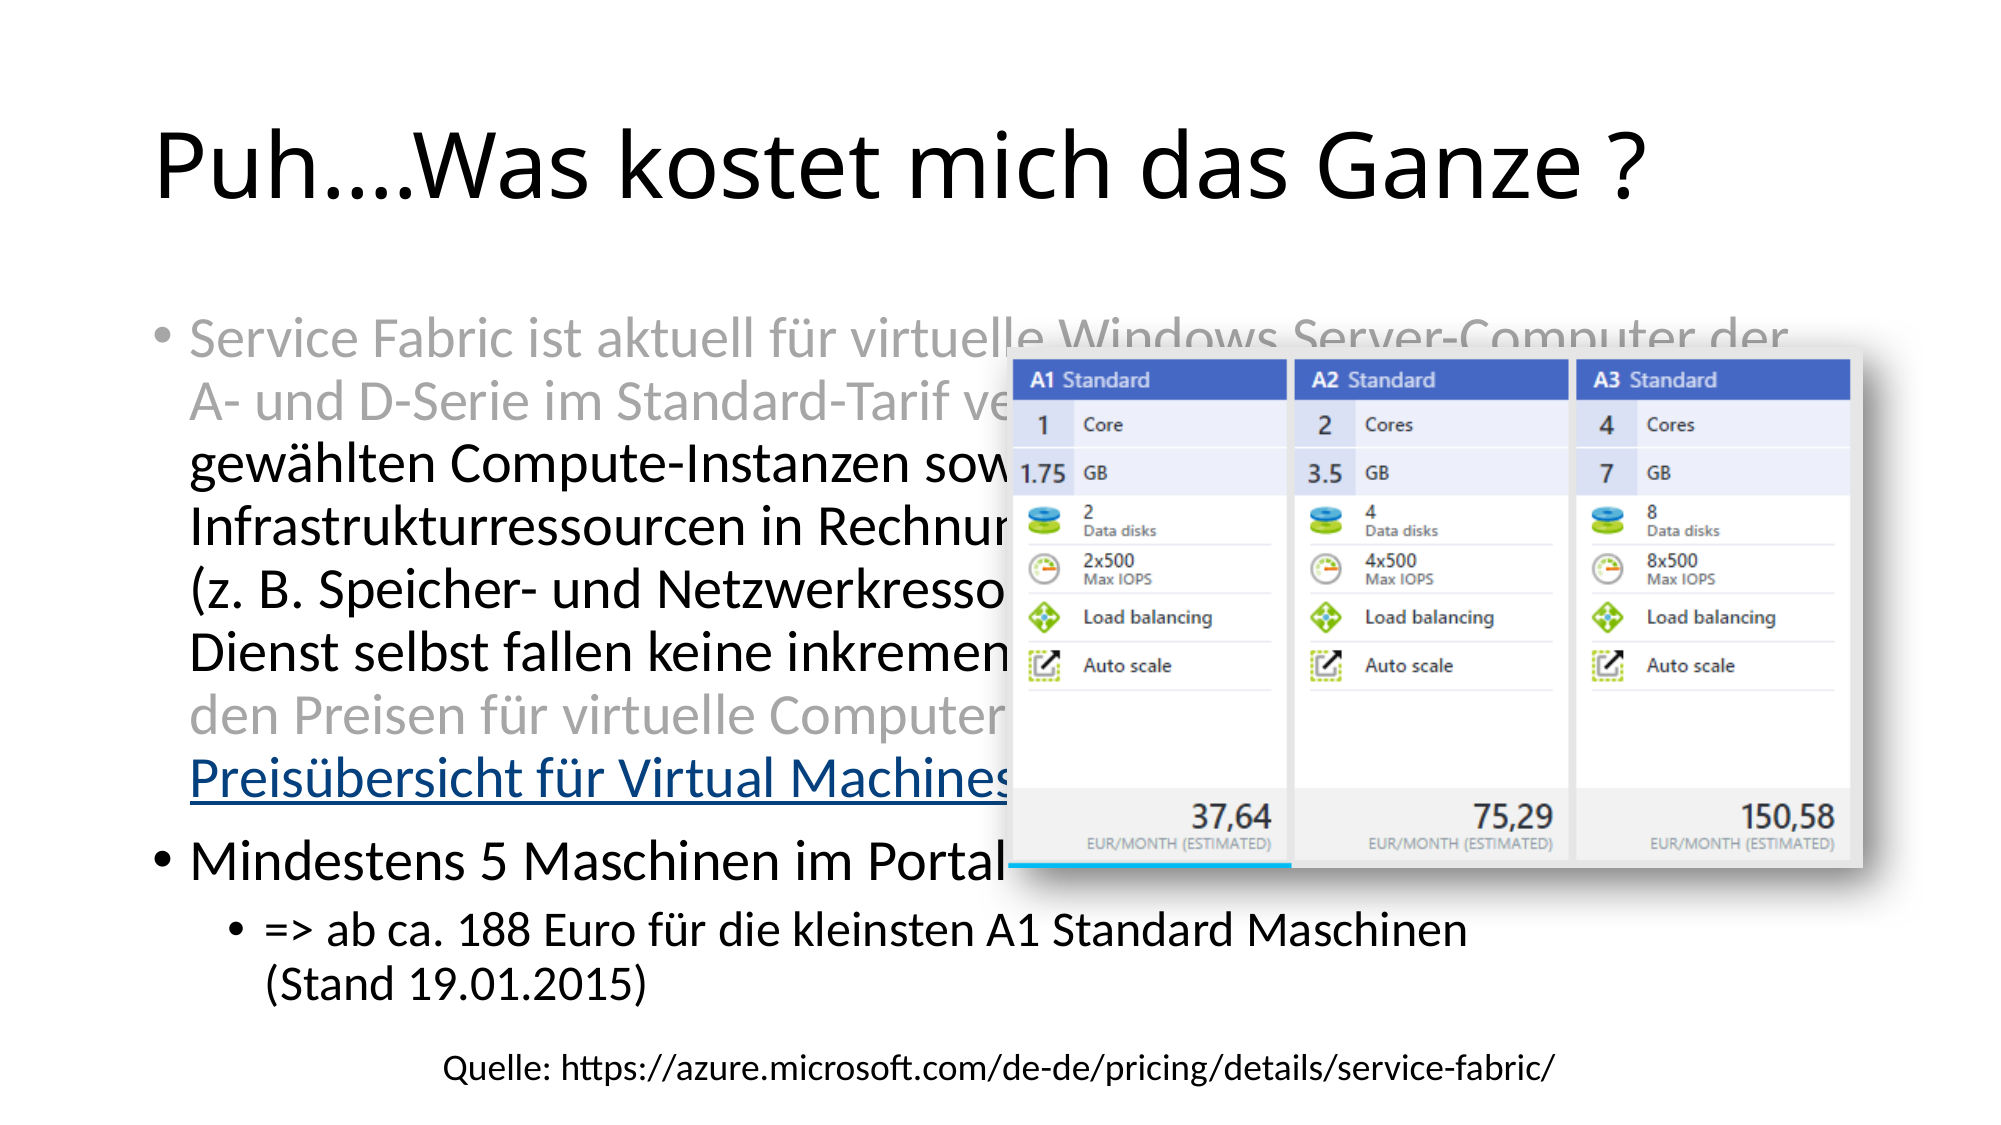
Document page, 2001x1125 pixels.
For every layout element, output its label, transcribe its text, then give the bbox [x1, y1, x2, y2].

picture [1007, 347, 1863, 868]
title Puh….Was kostet mich das Ganze ? [137, 59, 1863, 278]
list Service Fabric ist aktuell für virtuelle Windows Server-Computer der A- und D-Serie im Standard-Tarif verfügbar. Ihnen werden lediglich die gewählten Compute-Instanzen sowie weitere zugrunde liegende Infrastrukturressourcen in Rechnung gestellt, die Sie genutzt haben (z. B. Speicher- und Netzwerkressourcen). Für den Service Fabric-Dienst selbst fallen keine inkrementellen Kosten an. Einzelheiten zu den Preisen für virtuelle Computer finden Sie in der Preisübersicht für Virtual Machines. Mindestens 5 Maschinen im Portal => ab ca. 188 Euro für die kleinsten A1 Standard Maschinen (Stand 19.01.2015) [137, 299, 1863, 1096]
text_box Quelle: https://azure.microsoft.com/de-de/pricing/details/service-fabric/ [428, 1035, 1572, 1096]
